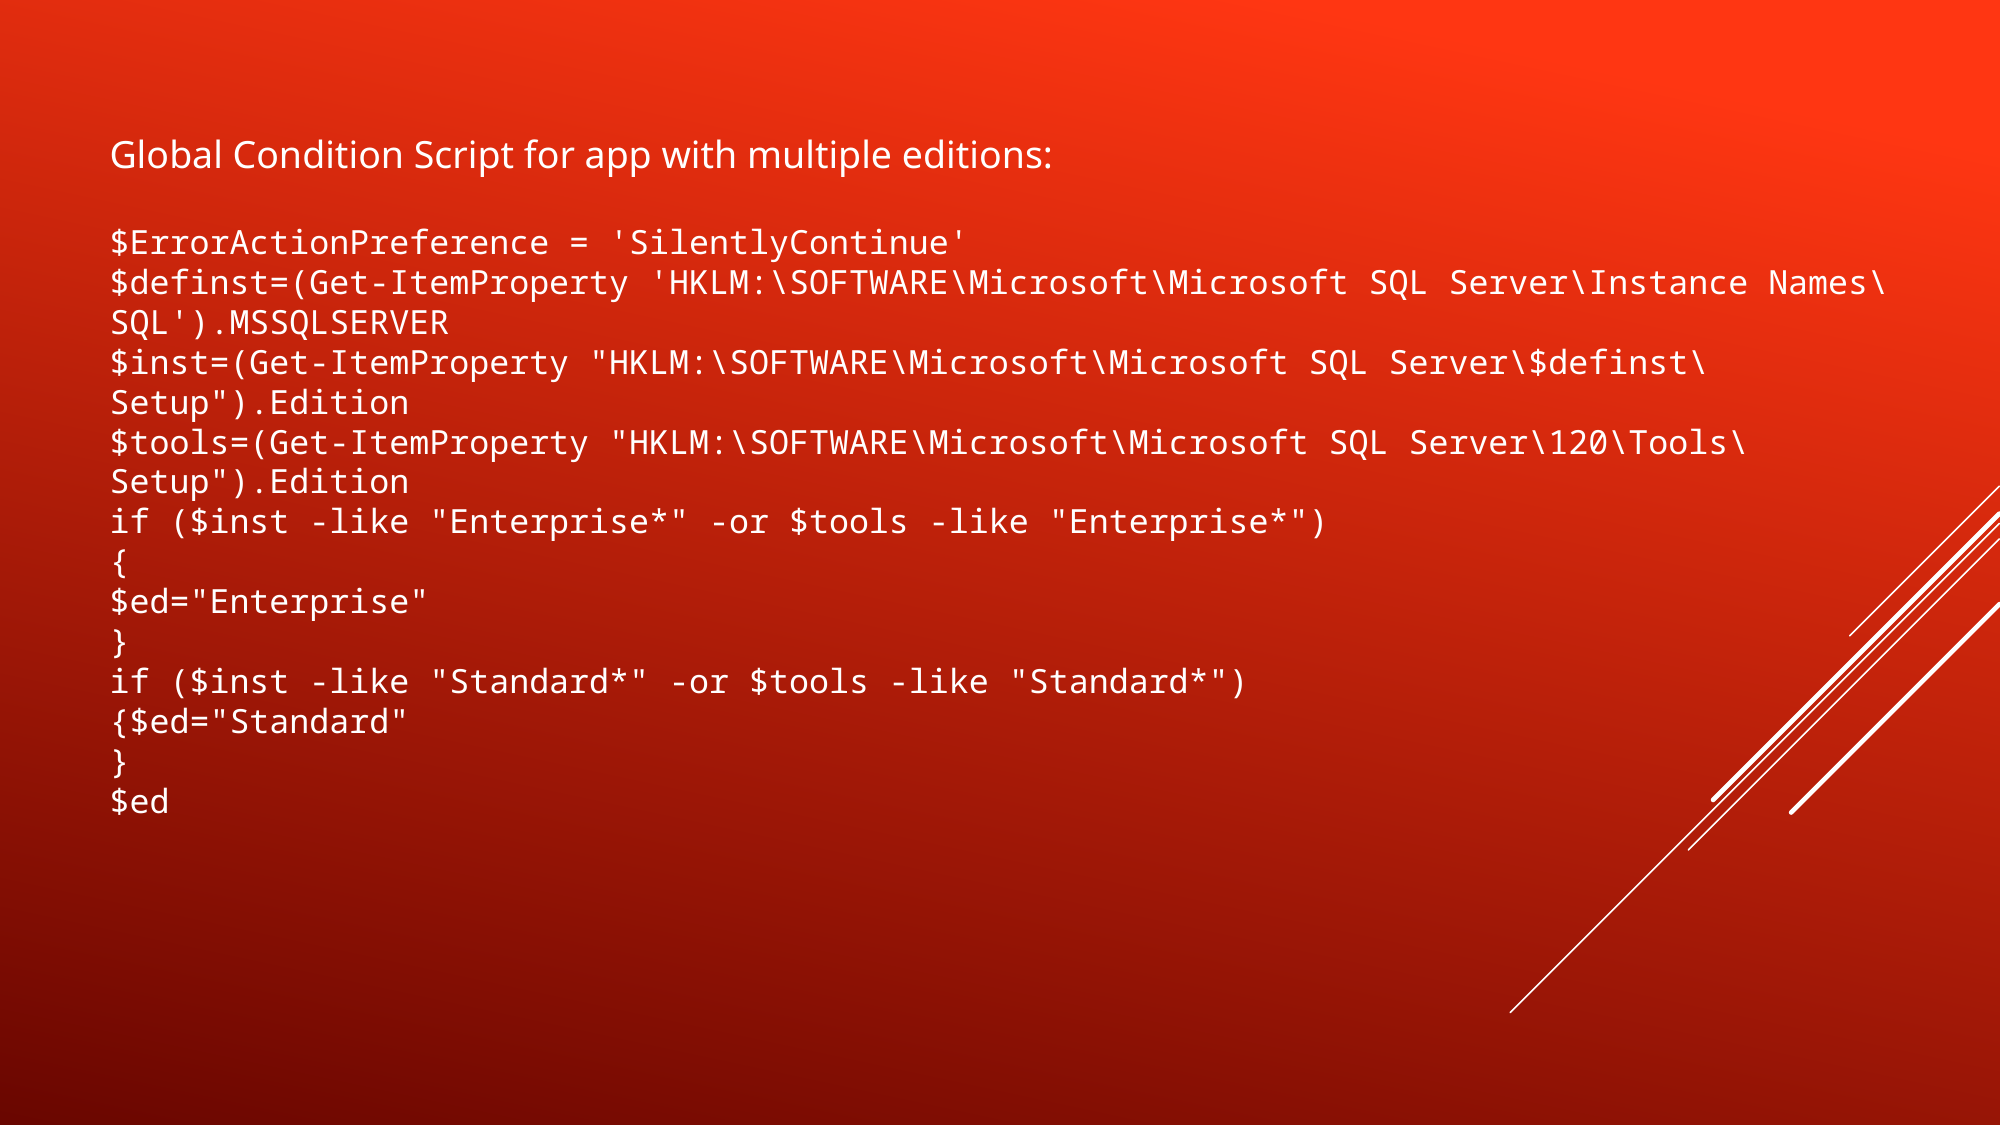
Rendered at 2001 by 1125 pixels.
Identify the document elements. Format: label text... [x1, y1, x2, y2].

text_box Global Condition Script for app with multiple editions: $ErrorActionPreference = 'SilentlyContinue' $definst=(Get-ItemProperty 'HKLM:\SOFTWARE\Microsoft\Microsoft SQL Server\Instance Names\SQL').MSSQLSERVER $inst=(Get-ItemProperty "HKLM:\SOFTWARE\Microsoft\Microsoft SQL Server\$definst\Setup").Edition $tools=(Get-ItemProperty "HKLM:\SOFTWARE\Microsoft\Microsoft SQL Server\120\Tools\Setup").Edition if ($inst -like "Enterprise*" -or $tools -like "Enterprise*") { $ed="Enterprise" } if ($inst -like "Standard*" -or $tools -like "Standard*") {$ed="Standard" } $ed [94, 123, 1919, 873]
